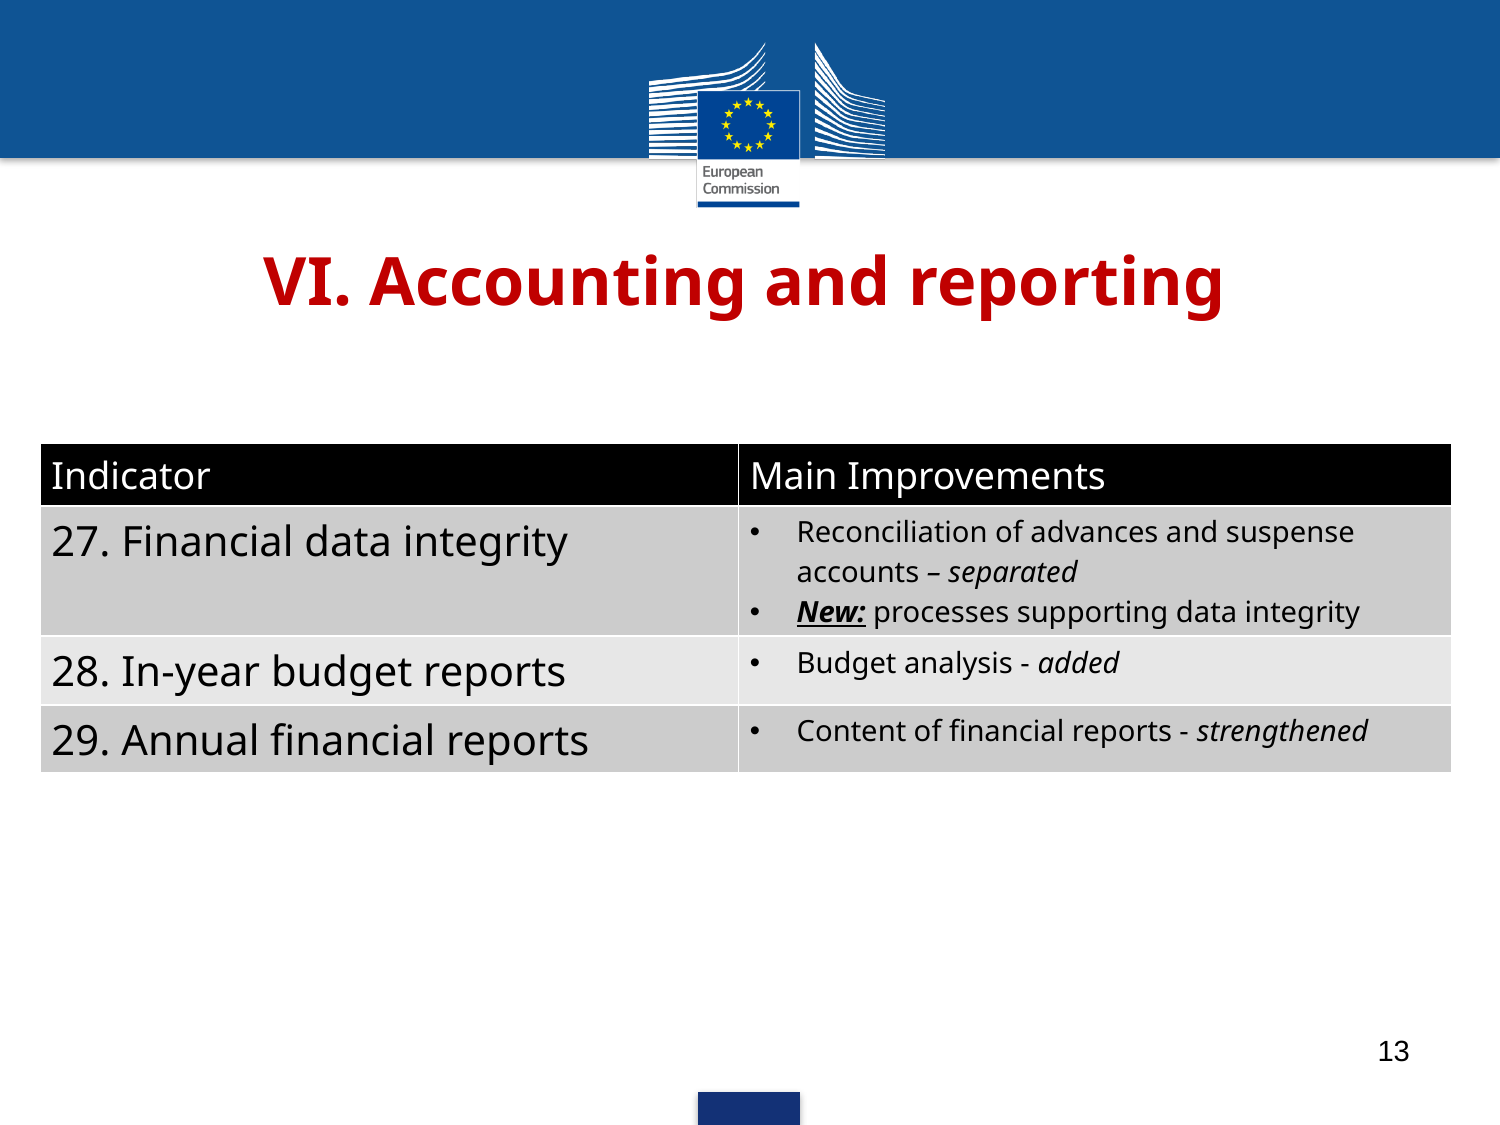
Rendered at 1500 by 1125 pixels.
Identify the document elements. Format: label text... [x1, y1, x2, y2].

title VI. Accounting and reporting [64, 219, 1425, 338]
table_header Main Improvements [739, 444, 1451, 505]
table_cell Reconciliation of advances and suspense accounts – separated New: processes supporting data integrity [739, 507, 1451, 635]
table_cell Budget analysis - added [739, 637, 1451, 704]
picture [649, 42, 885, 208]
table_header Indicator [41, 444, 738, 505]
table_cell 29. Annual financial reports [41, 706, 738, 772]
table_cell Content of financial reports - strengthened [739, 706, 1451, 772]
table_cell 27. Financial data integrity [41, 507, 738, 635]
table_cell 28. In-year budget reports [41, 637, 738, 704]
slide_number 13 [1074, 1024, 1426, 1103]
